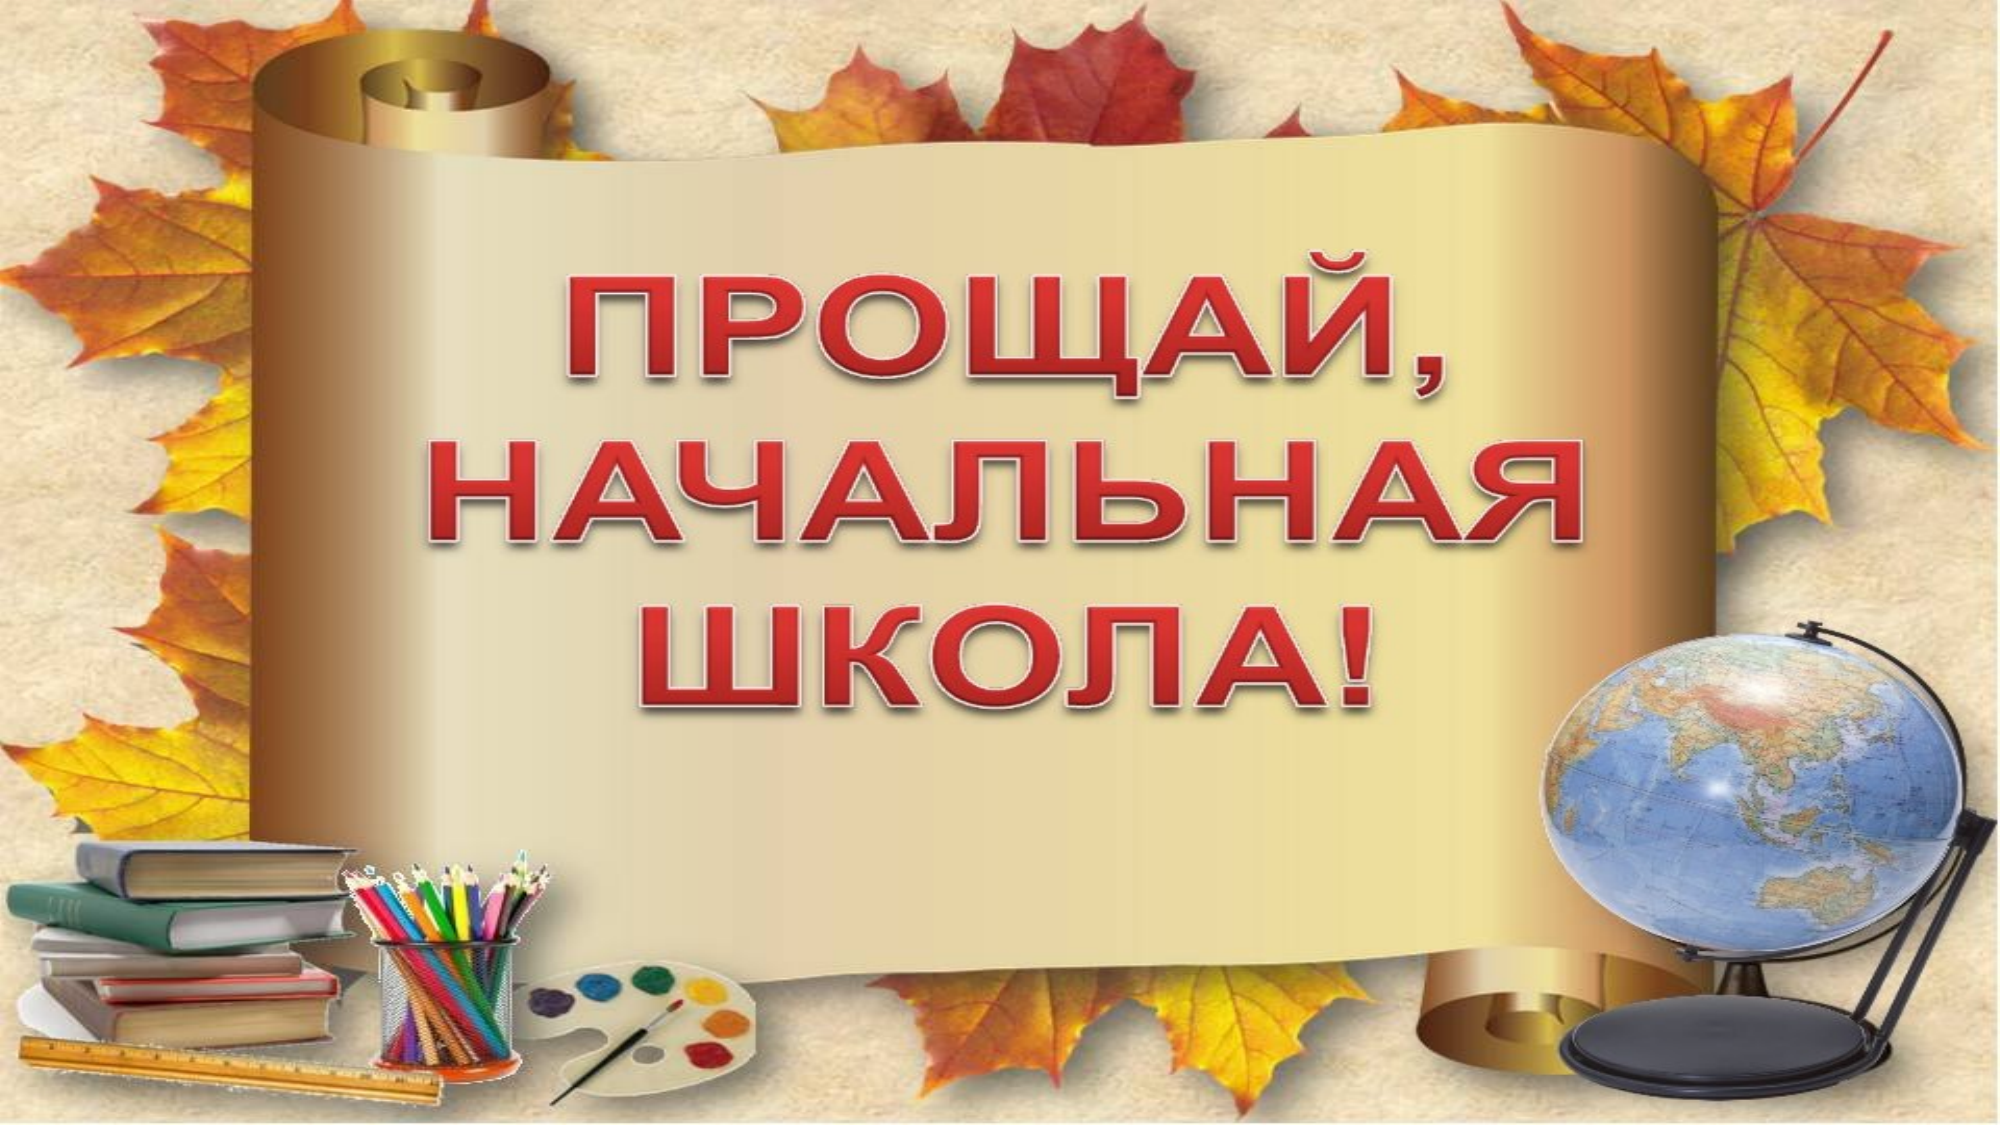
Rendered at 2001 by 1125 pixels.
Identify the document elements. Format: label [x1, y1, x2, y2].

list [0, 0, 2000, 1125]
